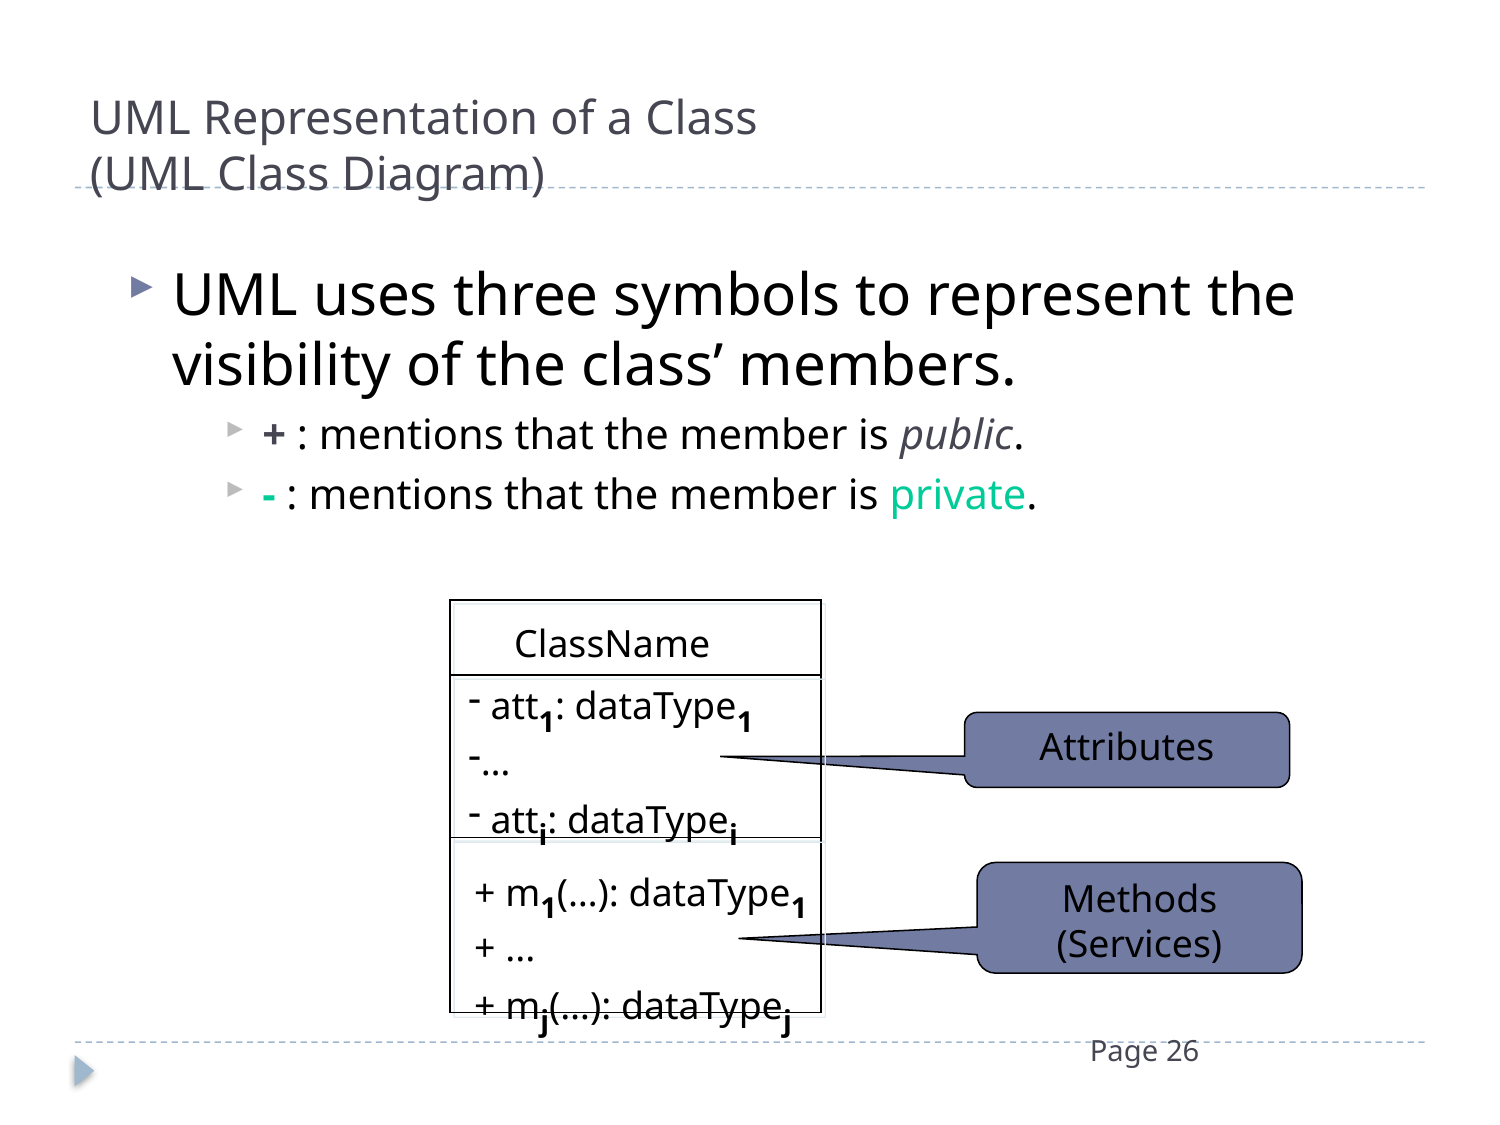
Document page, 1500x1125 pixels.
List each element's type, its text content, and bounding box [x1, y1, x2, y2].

title UML Representation of a Class (UML Class Diagram) [75, 80, 1425, 208]
list UML uses three symbols to represent the visibility of the class’ members. + : mentions that the member is public. - : mentions that the member is private. [112, 249, 1500, 675]
slide_number 26 [1074, 1024, 1425, 1103]
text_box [449, 599, 1303, 1013]
